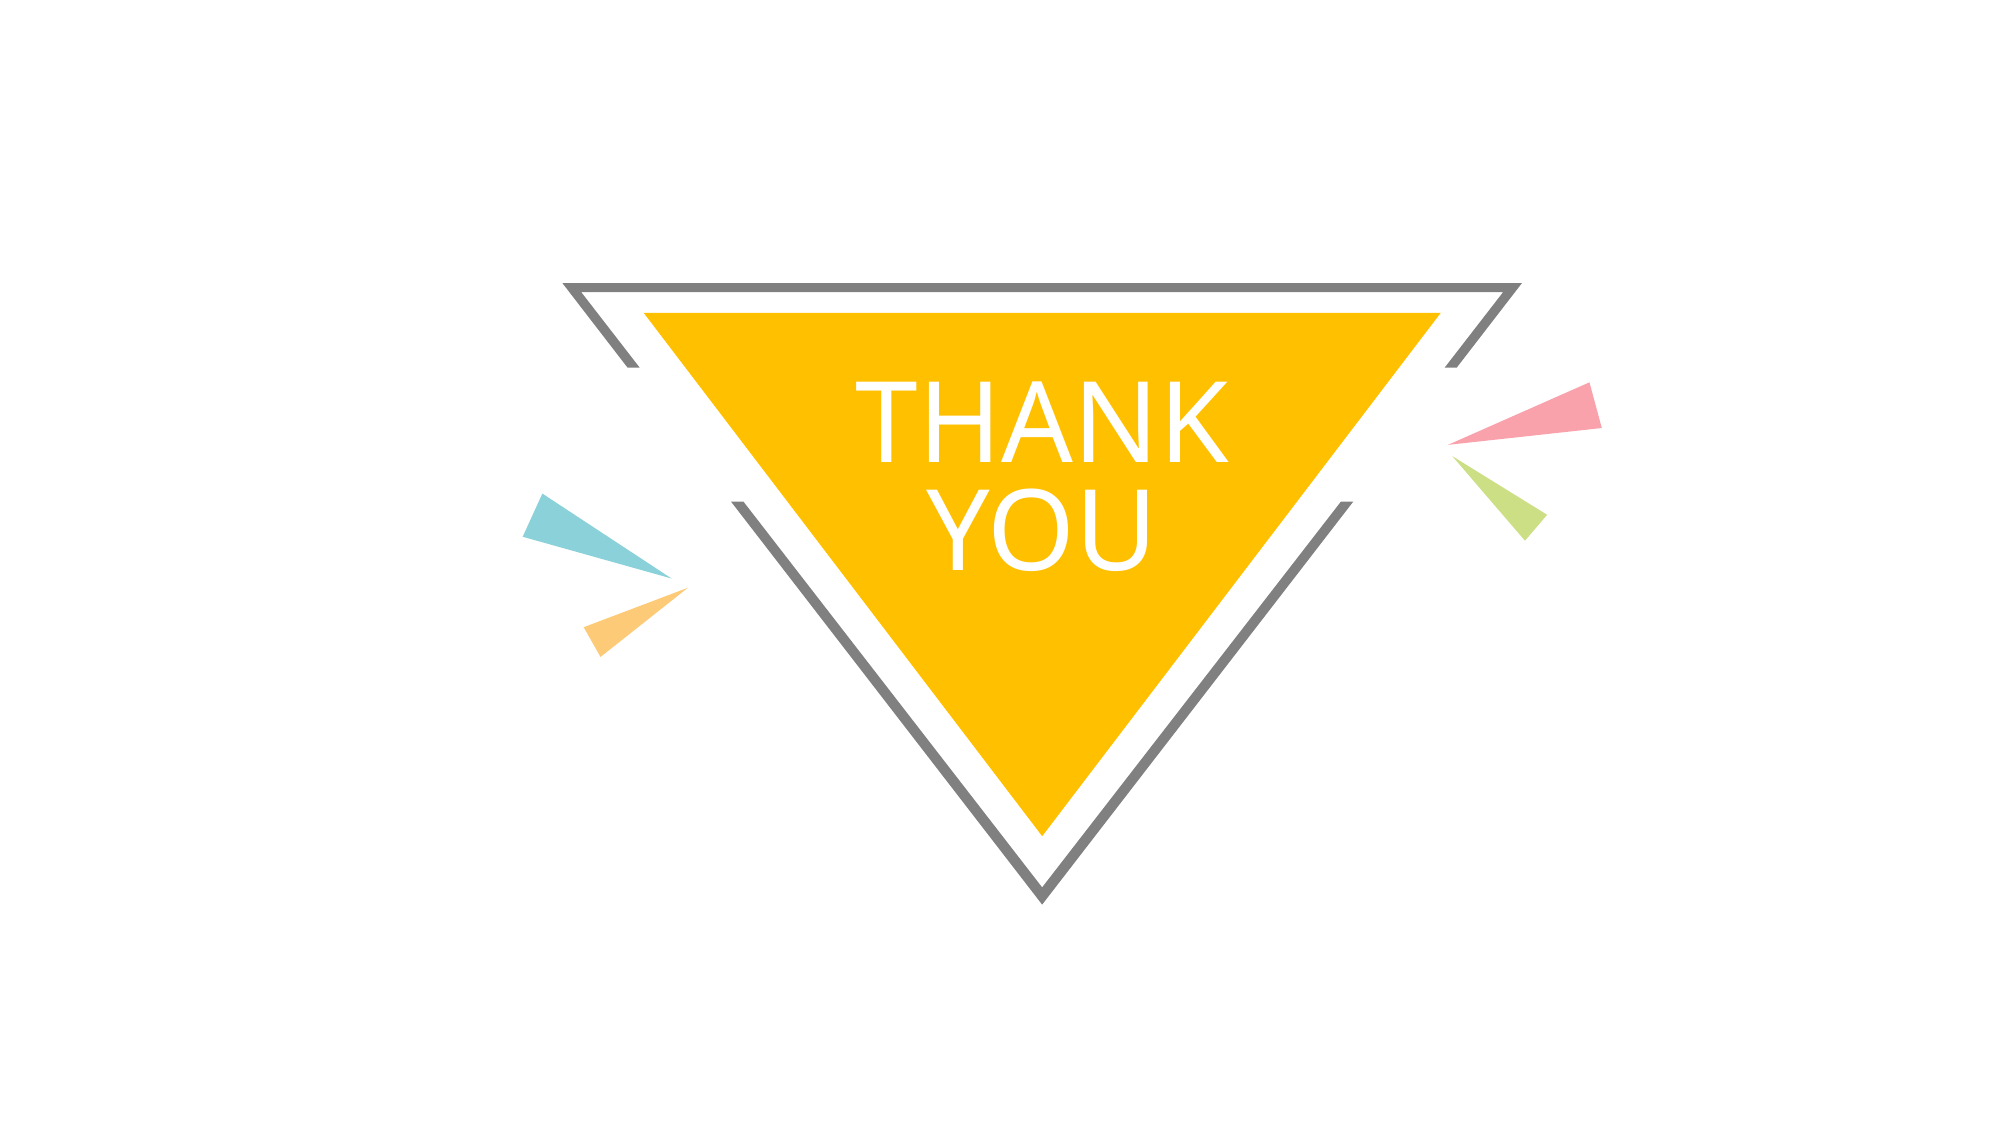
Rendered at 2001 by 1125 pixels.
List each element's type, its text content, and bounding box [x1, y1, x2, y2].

text_box THANK YOU [641, 311, 1443, 838]
text_box [582, 586, 689, 659]
text_box [521, 492, 673, 580]
text_box [1451, 455, 1549, 543]
text_box [728, 500, 1356, 907]
text_box [1447, 380, 1604, 446]
text_box [560, 282, 1524, 369]
